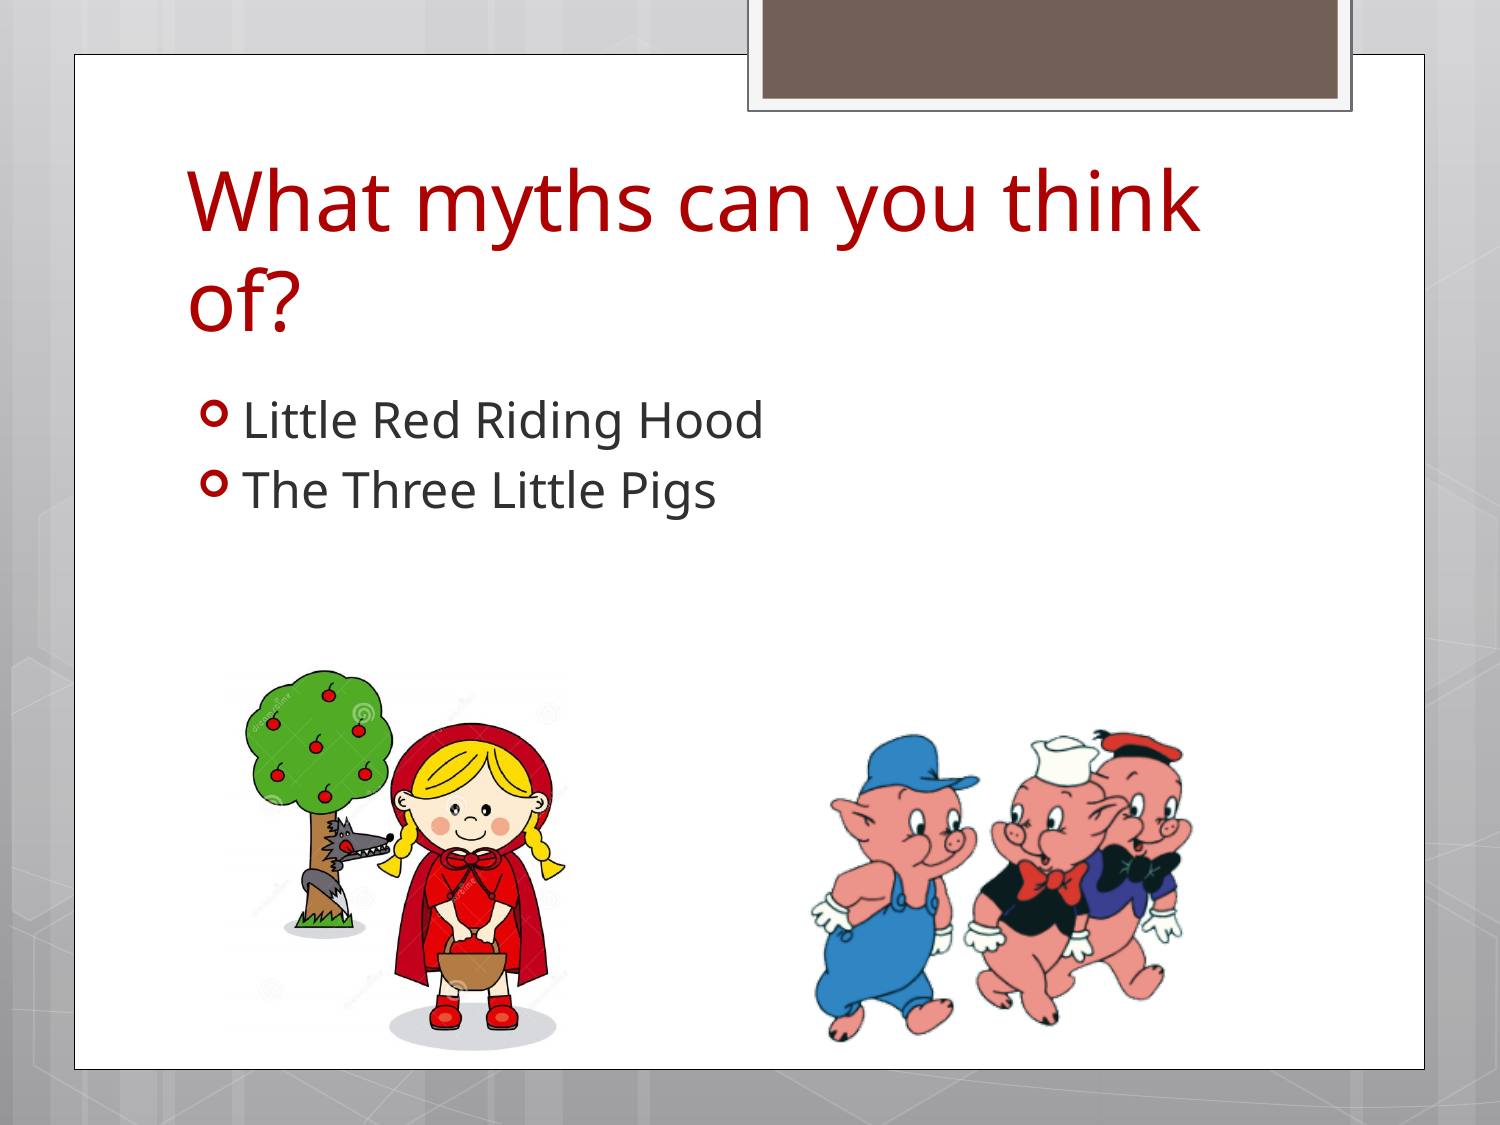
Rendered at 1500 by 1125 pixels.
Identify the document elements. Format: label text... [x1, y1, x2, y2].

picture [806, 724, 1198, 1048]
picture [224, 660, 573, 1062]
title What myths can you think of? [171, 168, 1324, 357]
list Little Red Riding Hood The Three Little Pigs [171, 381, 1283, 957]
